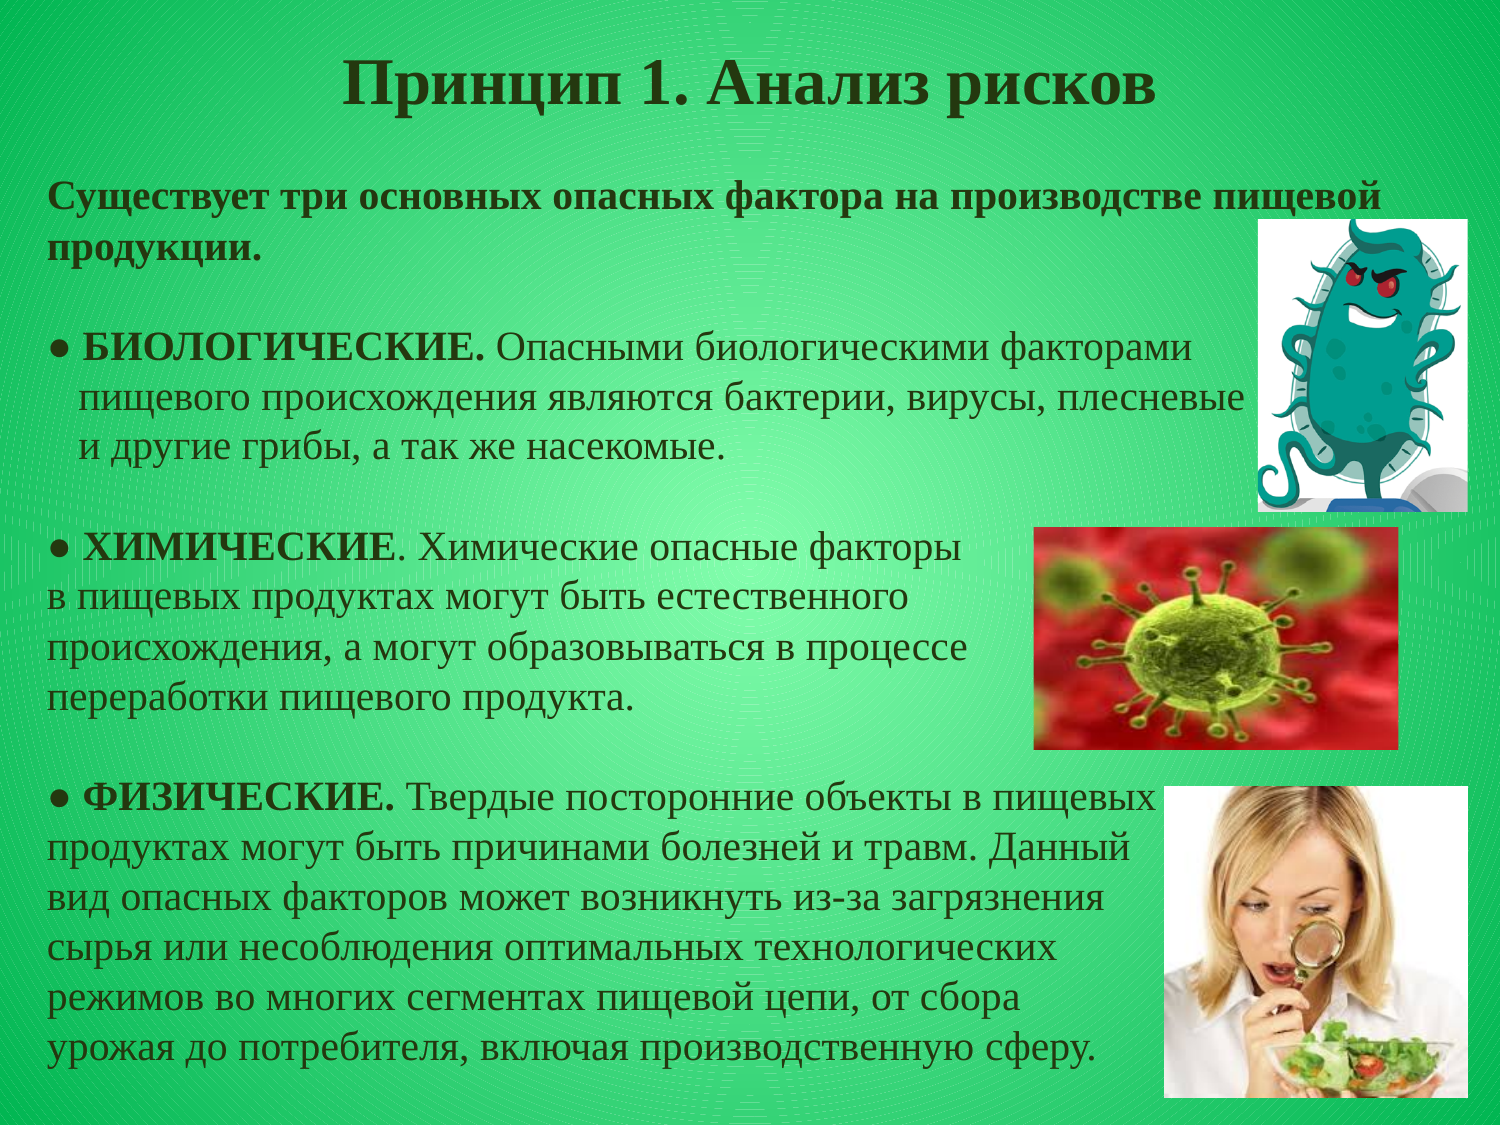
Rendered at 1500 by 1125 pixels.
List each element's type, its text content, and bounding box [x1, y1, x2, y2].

picture [1257, 219, 1468, 512]
title Принцип 1. Анализ рисков [75, 19, 1425, 138]
picture [1164, 786, 1468, 1098]
text_box Существует три основных опасных фактора на производстве пищевой продукции. ● БИОЛОГИЧЕСКИЕ. Опасными биологическими факторами пищевого происхождения являются бактерии, вирусы, плесневые и другие грибы, а так же насекомые. ● ХИМИЧЕСКИЕ. Химические опасные факторы в пищевых продуктах могут быть естественного происхождения, а могут образовываться в процессе переработки пищевого продукта. ● ФИЗИЧЕСКИЕ. Твердые посторонние объекты в пищевых продуктах могут быть причинами болезней и травм. Данный вид опасных факторов может возникнуть из-за загрязнения сырья или несоблюдения оптимальных технологических режимов во многих сегментах пищевой цепи, от сбора урожая до потребителя, включая производственную сферу. [32, 160, 1483, 1125]
picture [1033, 526, 1399, 751]
